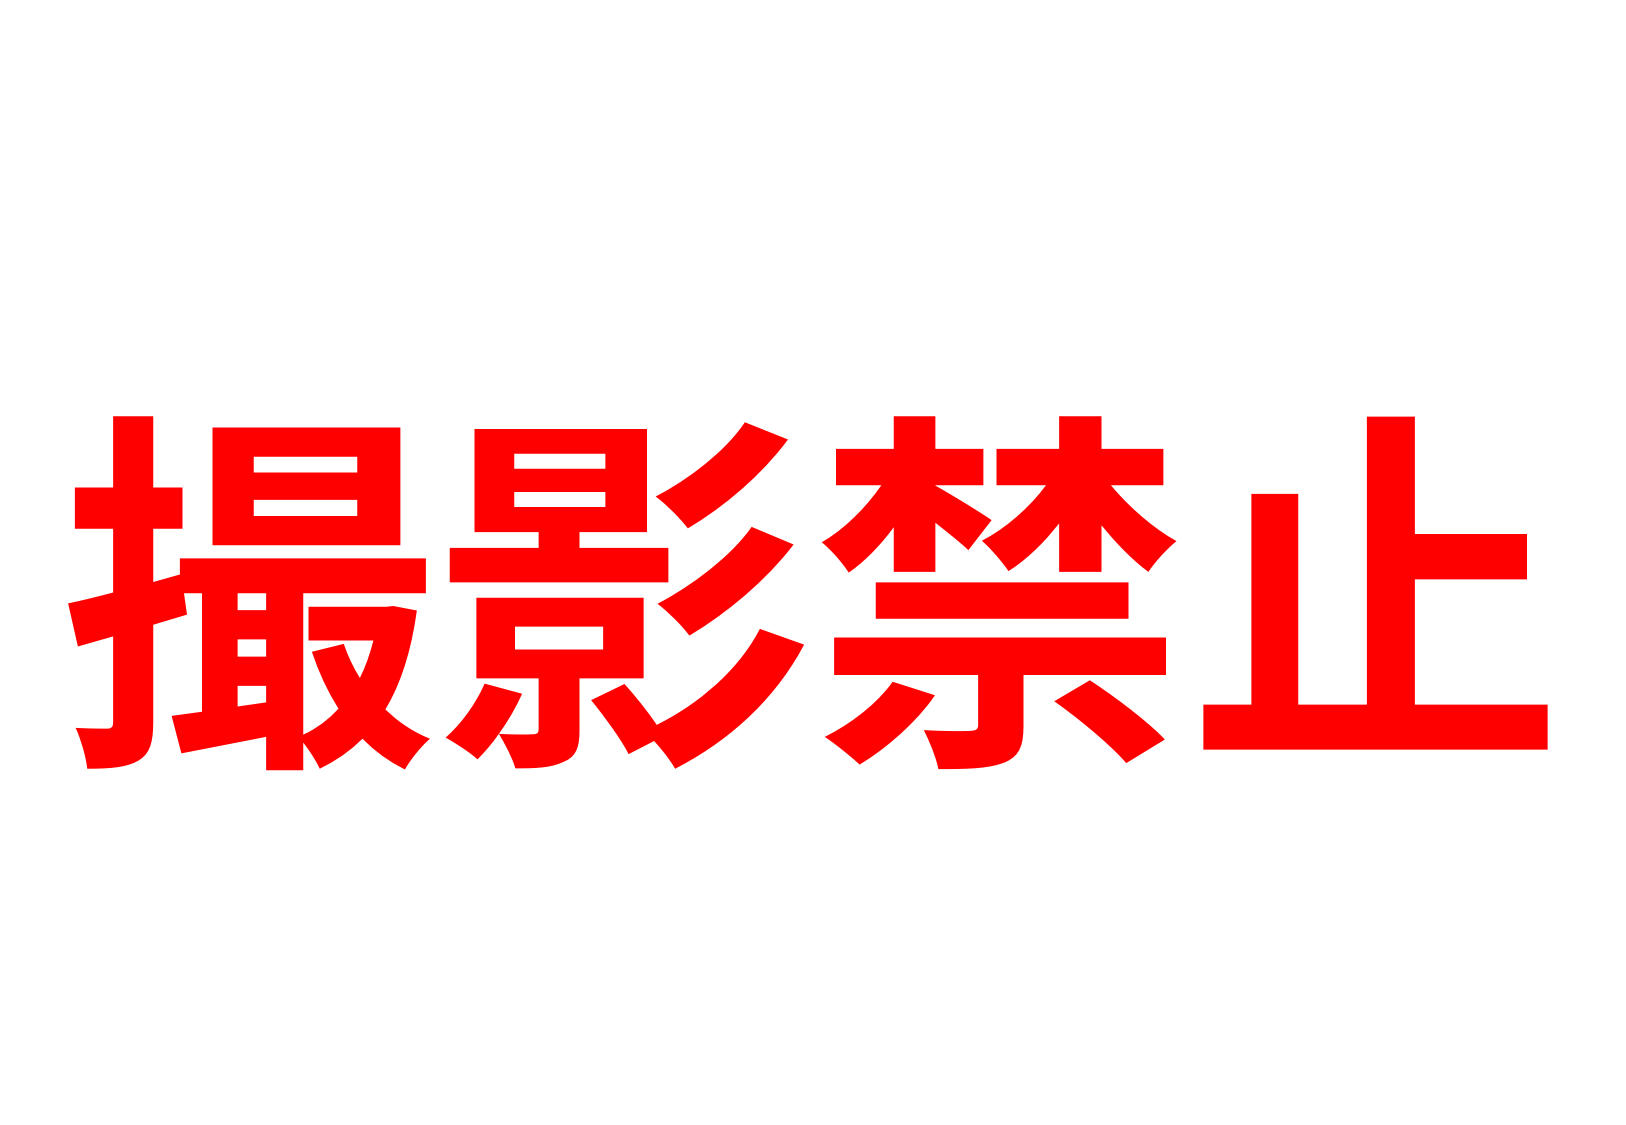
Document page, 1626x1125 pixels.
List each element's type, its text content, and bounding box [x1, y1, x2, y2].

text_box 撮影禁止 [0, 353, 1625, 818]
